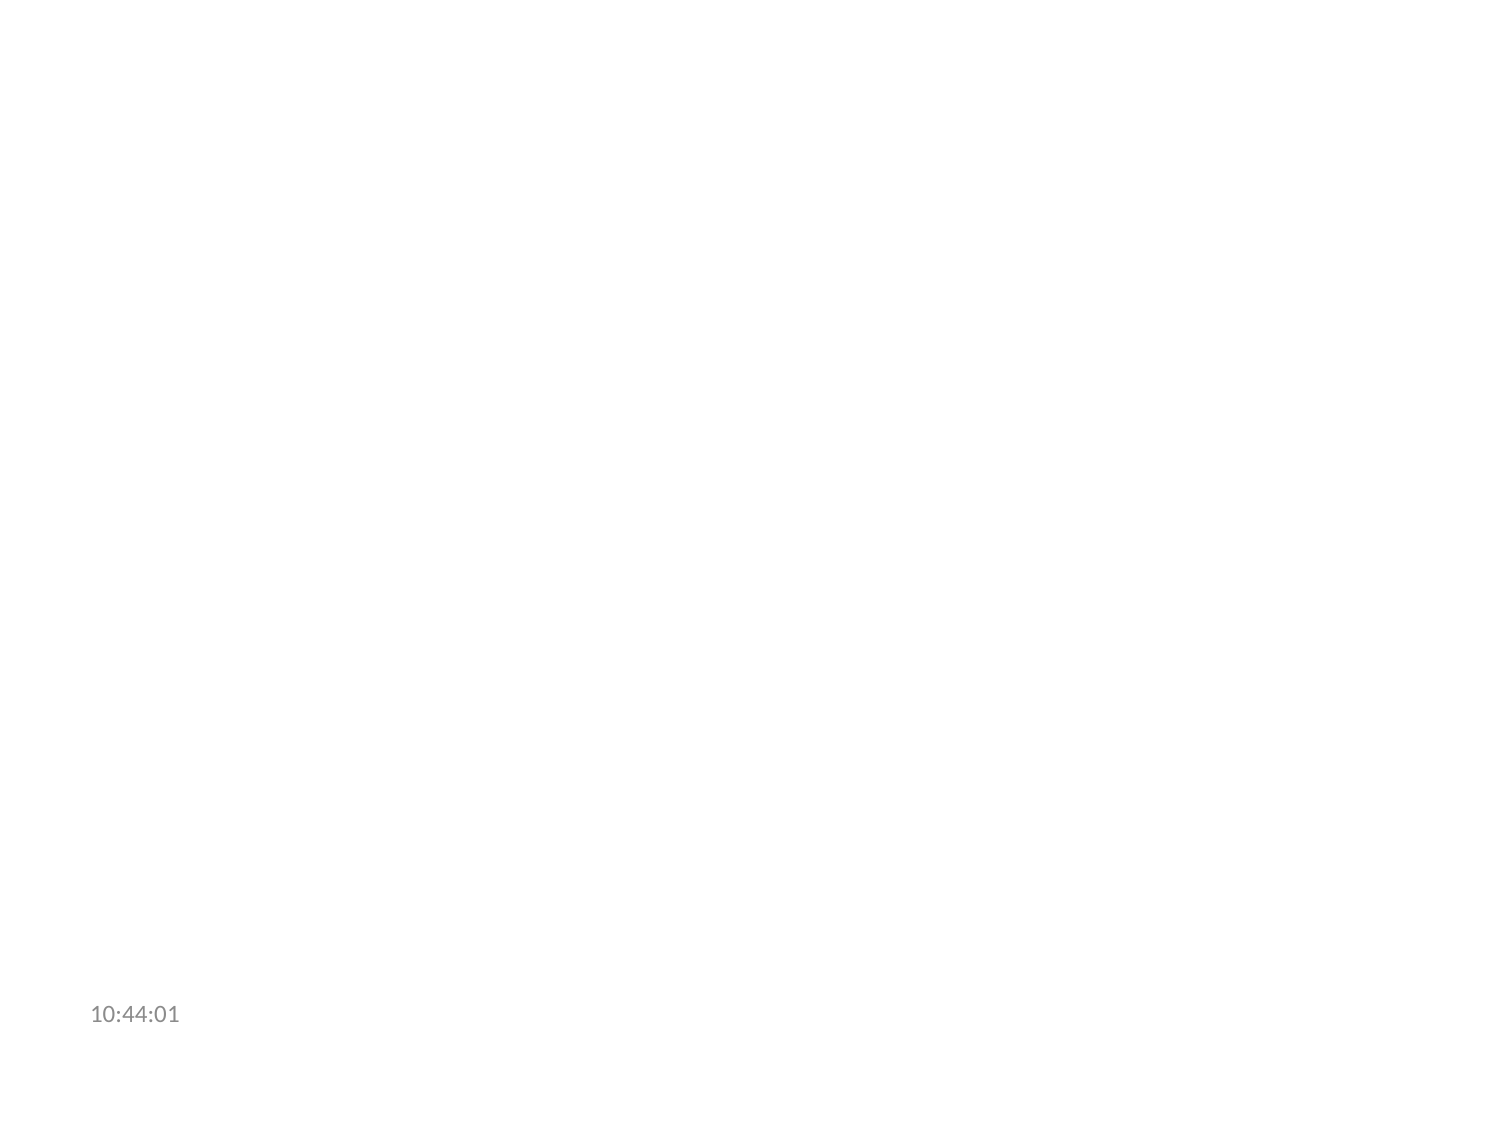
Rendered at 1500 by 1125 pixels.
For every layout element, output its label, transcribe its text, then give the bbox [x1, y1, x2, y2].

text_box 15:35:09 [75, 982, 425, 1043]
